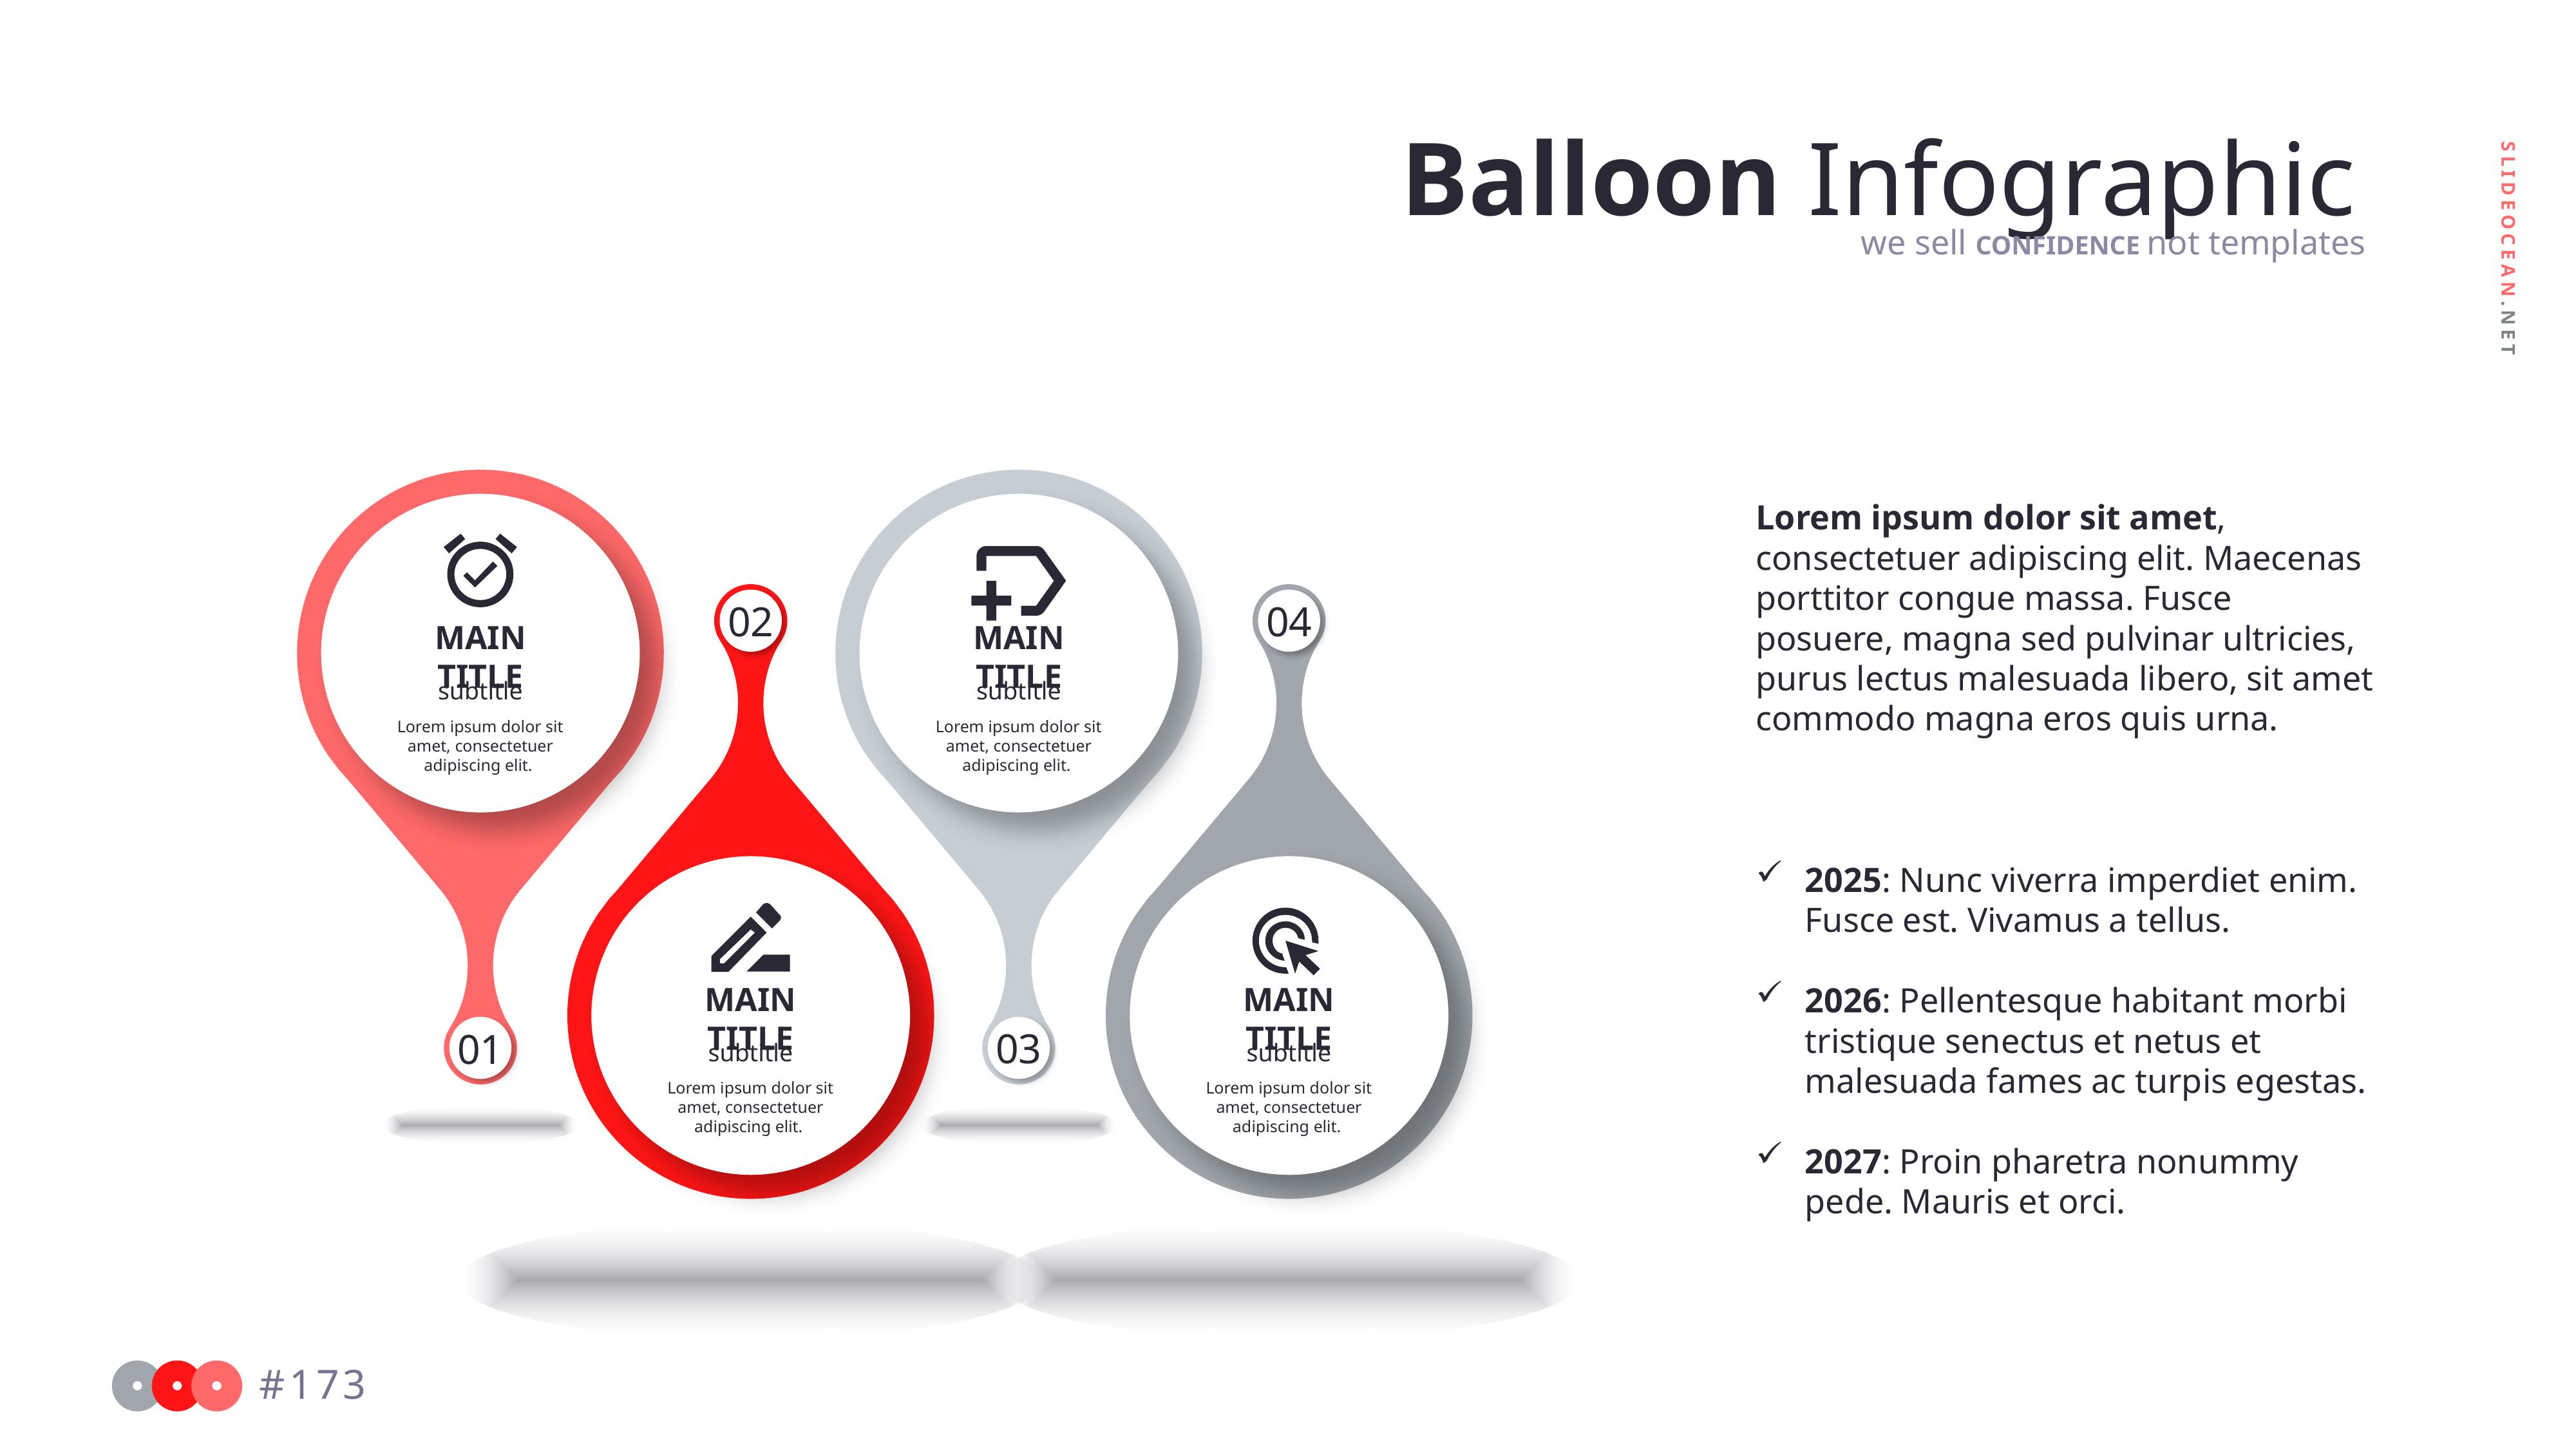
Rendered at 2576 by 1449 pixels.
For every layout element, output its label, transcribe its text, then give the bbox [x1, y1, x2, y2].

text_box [567, 584, 934, 1198]
text_box Lorem ipsum dolor sit amet, consectetuer adipiscing elit. Maecenas porttitor congue massa. Fusce posuere, magna sed pulvinar ultricies, purus lectus malesuada libero, sit amet commodo magna eros quis urna. 2025: Nunc viverra imperdiet enim. Fusce est. Vivamus a tellus. 2026: Pellentesque habitant morbi tristique senectus et netus et malesuada fames ac turpis egestas. 2027: Proin pharetra nonummy pede. Mauris et orci. [1746, 491, 2385, 1266]
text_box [836, 470, 1202, 632]
text_box #173 [259, 1359, 405, 1408]
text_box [298, 470, 663, 1084]
text_box [381, 1104, 567, 1146]
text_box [1190, 994, 1388, 1139]
text_box [457, 1220, 1019, 1341]
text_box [652, 994, 849, 1139]
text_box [920, 632, 1117, 777]
text_box Balloon Infographic [1391, 110, 2365, 241]
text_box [711, 902, 791, 972]
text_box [934, 777, 1106, 1084]
text_box [934, 1104, 1106, 1146]
text_box we sell CONFIDENCE not templates [1851, 216, 2376, 266]
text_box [1106, 584, 1472, 1198]
text_box [995, 1220, 1581, 1341]
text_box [382, 632, 579, 777]
